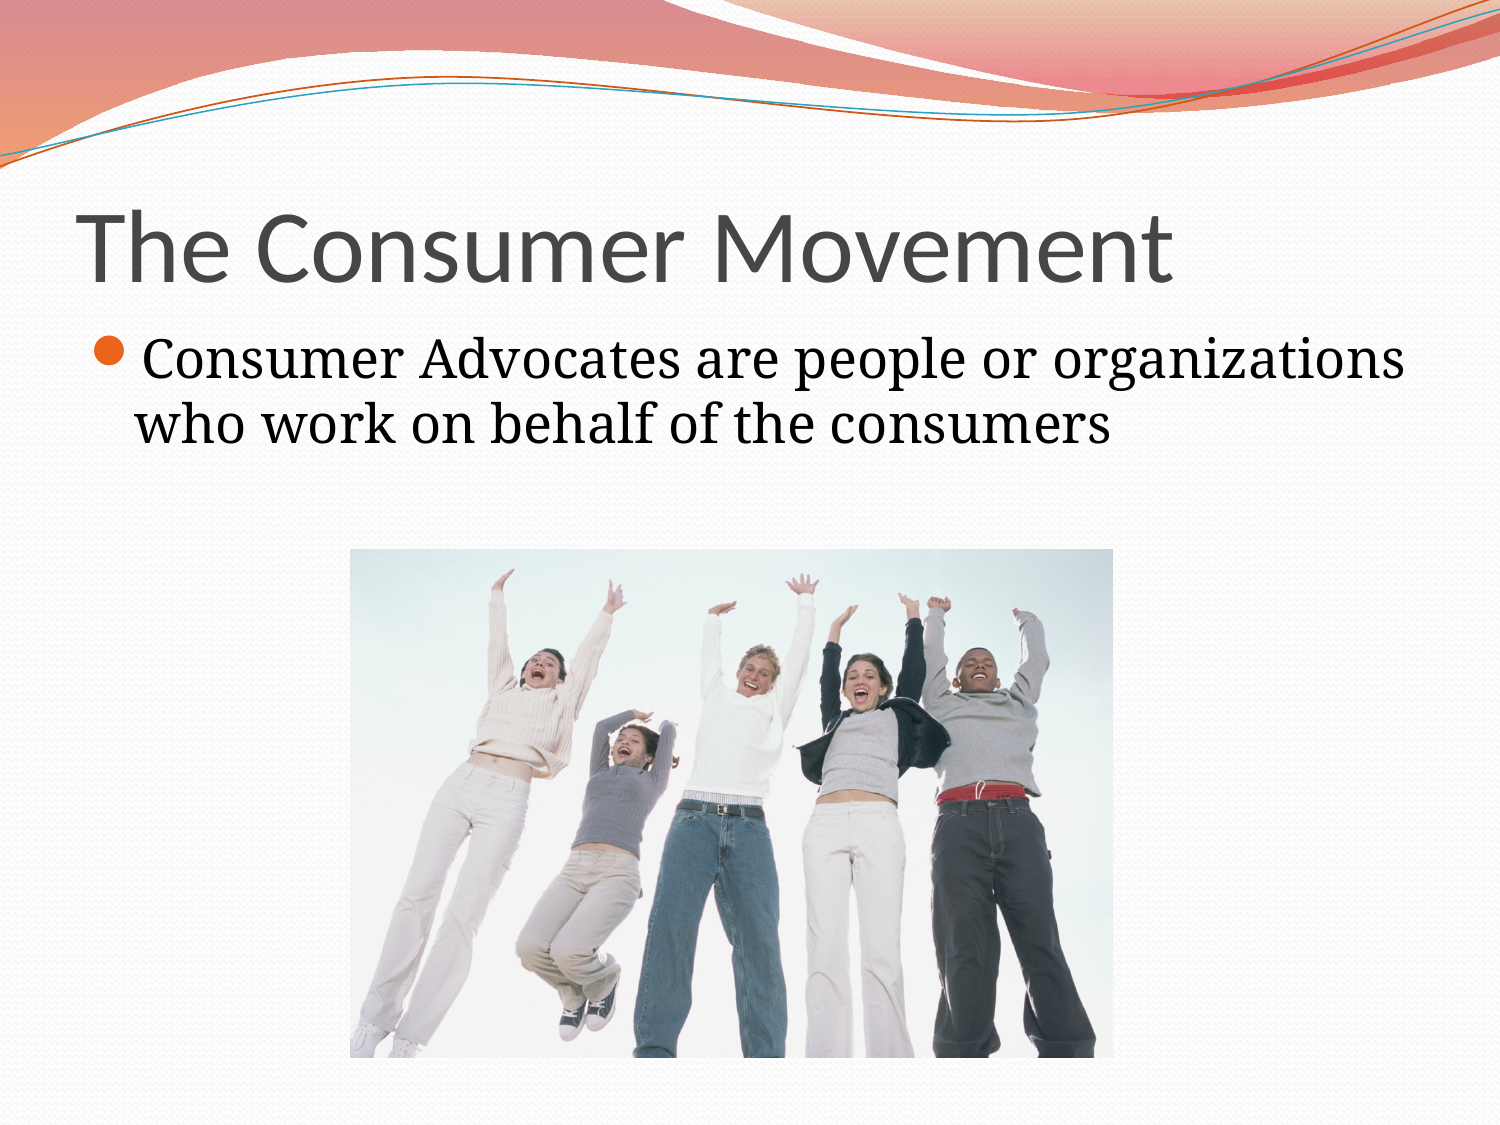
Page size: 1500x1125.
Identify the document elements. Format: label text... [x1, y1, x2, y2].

title The Consumer Movement [75, 115, 1425, 303]
picture [349, 549, 1113, 1059]
list Consumer Advocates are people or organizations who work on behalf of the consumers [75, 317, 1425, 1038]
